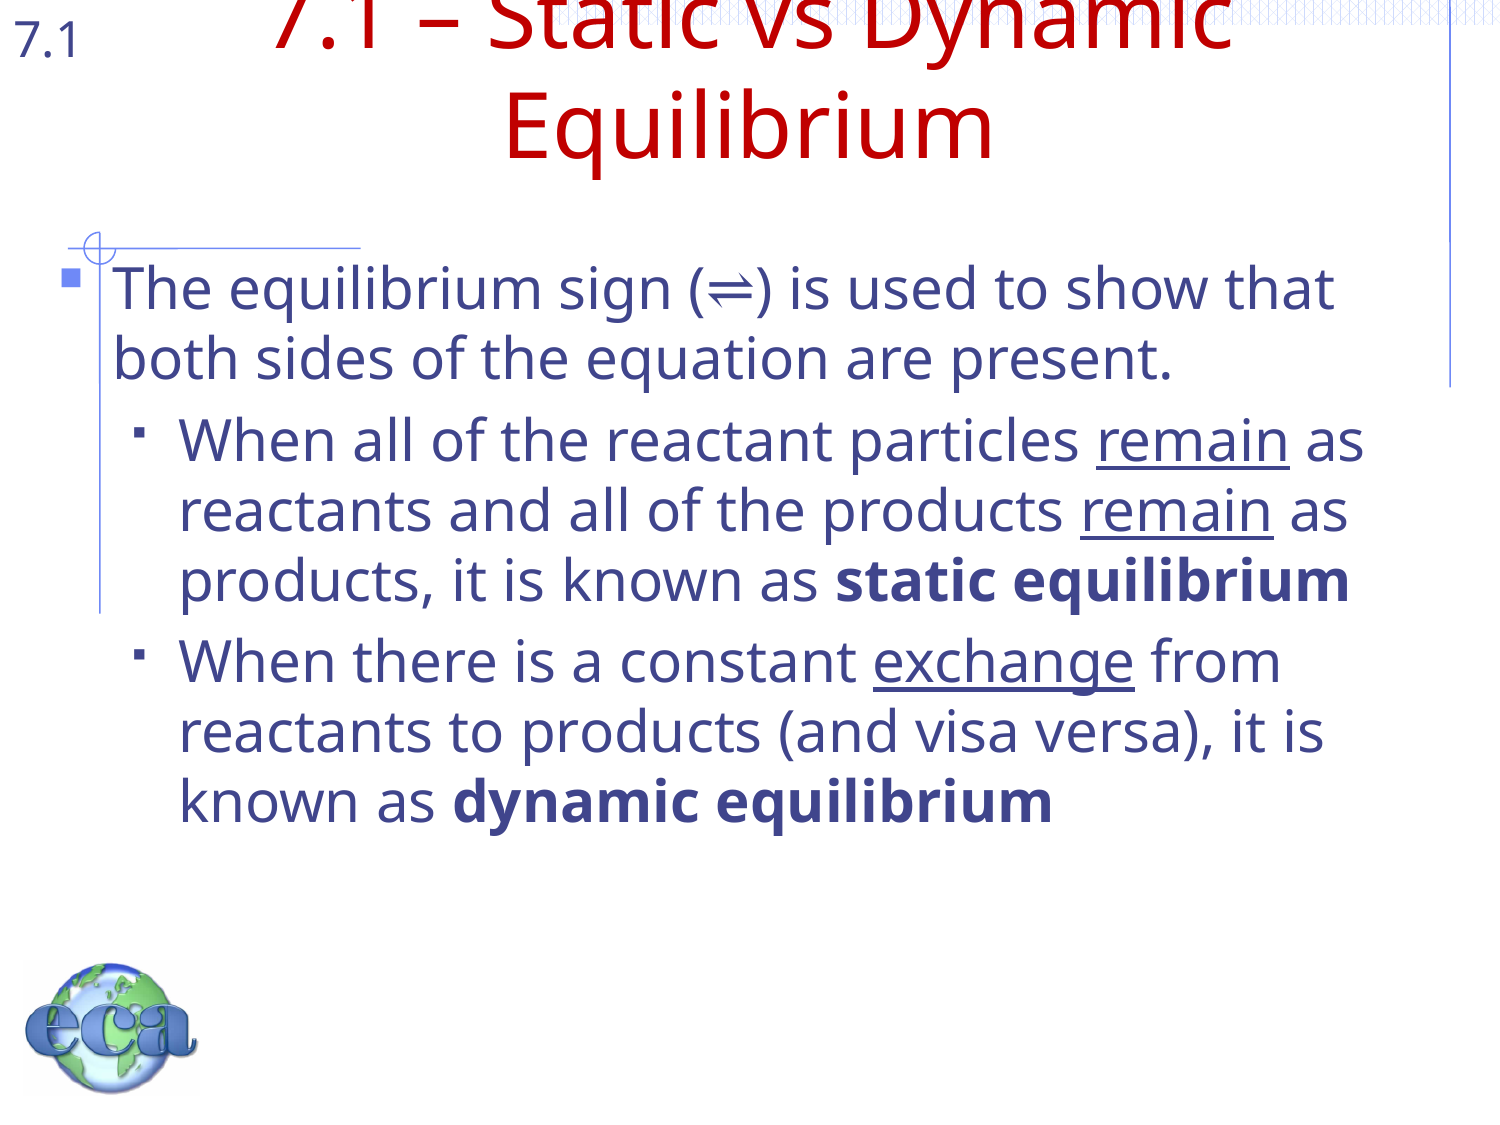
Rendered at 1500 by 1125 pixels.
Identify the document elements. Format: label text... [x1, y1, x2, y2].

list The equilibrium sign (⇌) is used to show that both sides of the equation are present. When all of the reactant particles remain as reactants and all of the products remain as products, it is known as static equilibrium When there is a constant exchange from reactants to products (and visa versa), it is known as dynamic equilibrium [41, 243, 1471, 965]
title 7.1 – Static vs Dynamic Equilibrium [17, 49, 1483, 185]
picture [23, 960, 200, 1096]
